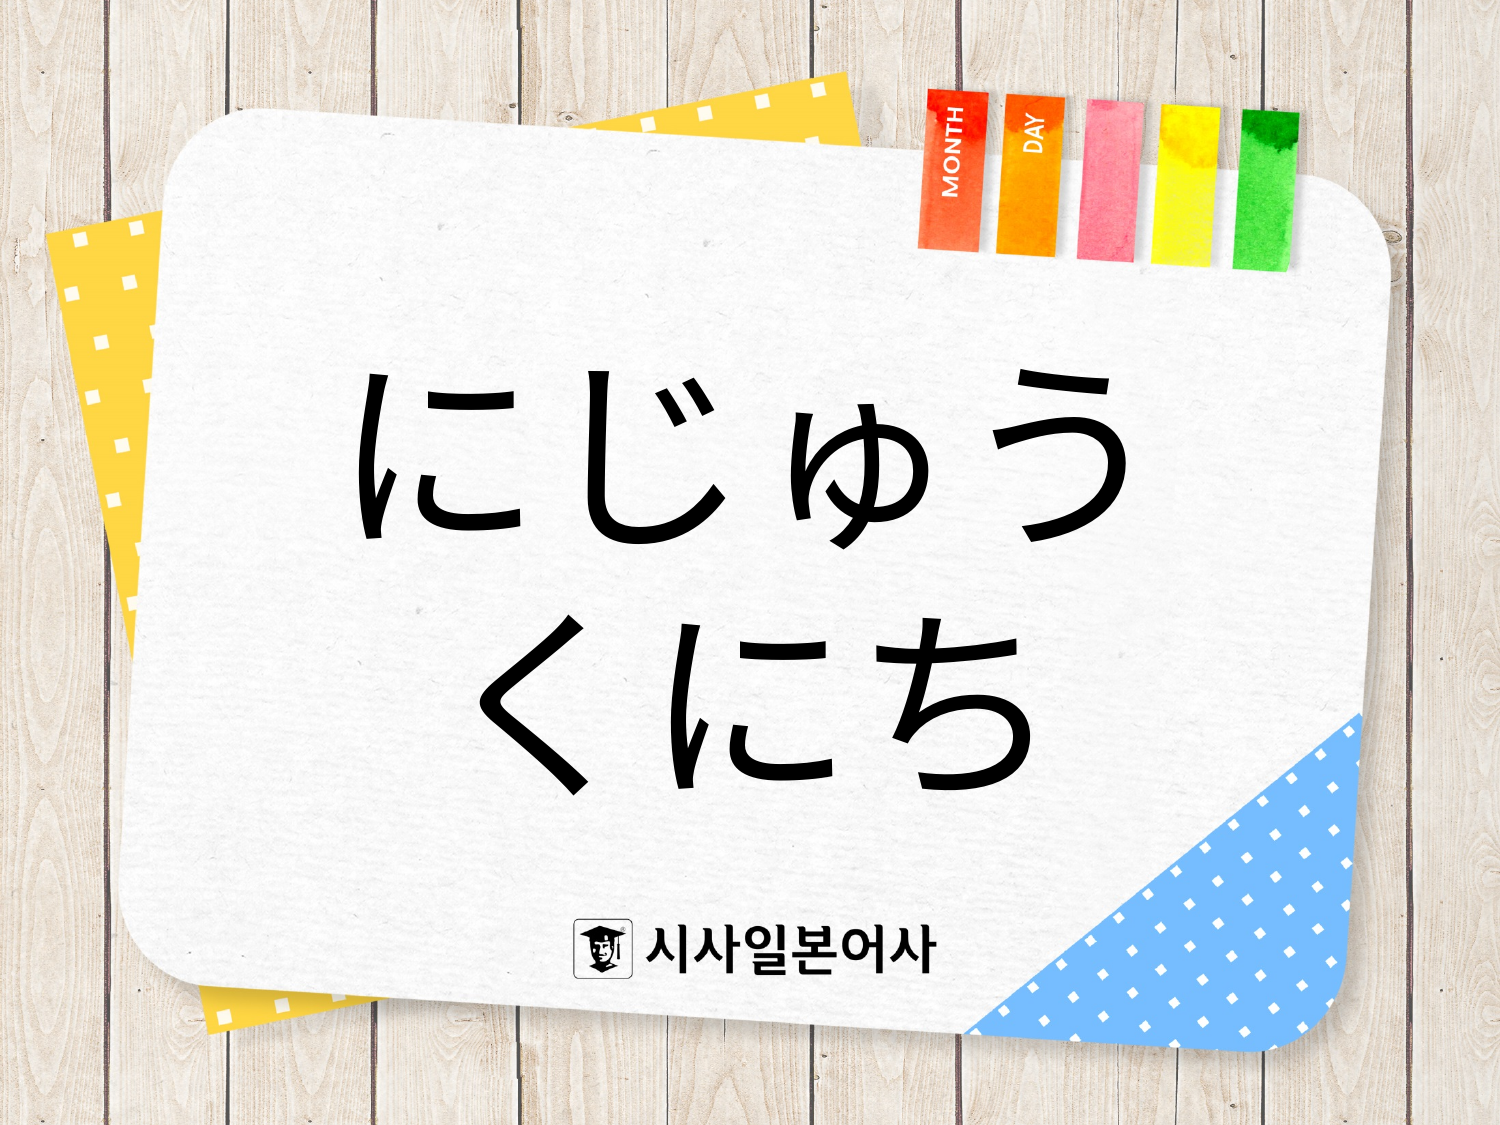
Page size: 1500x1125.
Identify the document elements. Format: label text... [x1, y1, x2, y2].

picture [0, 0, 1500, 1125]
title にじゅう くにち [75, 338, 1425, 811]
